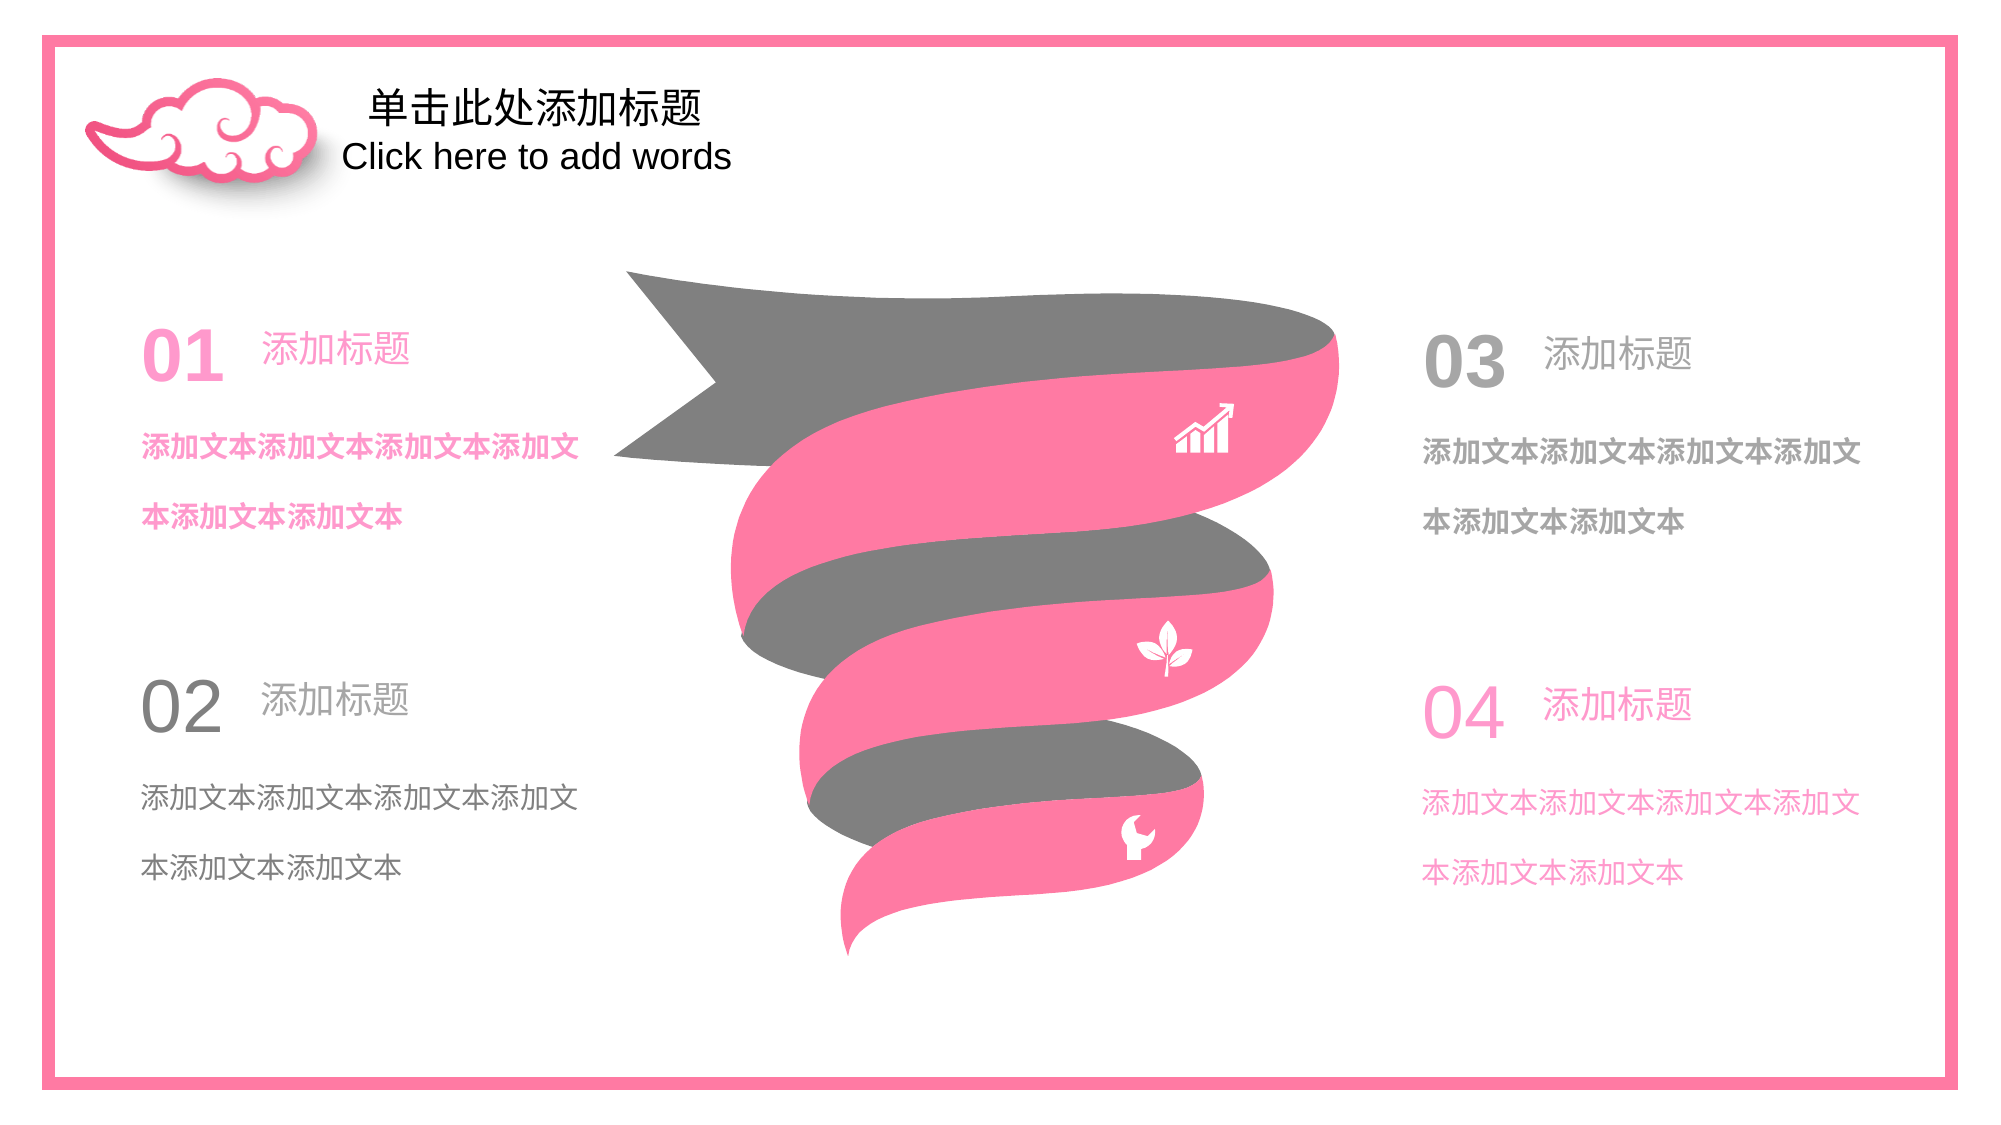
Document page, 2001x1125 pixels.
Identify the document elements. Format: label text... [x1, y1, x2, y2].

text_box 03 [1408, 304, 1522, 391]
text_box 添加文本添加文本添加文本添加文本添加文本添加文本 [125, 736, 619, 892]
text_box [47, 40, 1952, 1085]
text_box Click here to add words [354, 124, 767, 185]
text_box 添加文本添加文本添加文本添加文本添加文本添加文本 [1408, 391, 1902, 546]
text_box 添加标题 [246, 317, 427, 378]
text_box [1121, 403, 1235, 860]
text_box 02 [125, 650, 240, 736]
text_box 添加标题 [245, 668, 426, 729]
text_box [1235, 532, 1270, 589]
text_box 单击此处添加标题 [353, 74, 793, 140]
text_box 添加标题 [1527, 673, 1708, 734]
text_box [730, 333, 1340, 637]
text_box 04 [1407, 655, 1521, 742]
picture [85, 78, 354, 222]
text_box [799, 599, 1121, 806]
text_box 添加文本添加文本添加文本添加文本添加文本添加文本 [1407, 742, 1901, 897]
text_box [840, 796, 1168, 956]
text_box [741, 528, 1121, 679]
text_box [620, 271, 1335, 467]
text_box 添加标题 [1528, 322, 1709, 383]
text_box [1235, 569, 1274, 673]
text_box 添加文本添加文本添加文本添加文本添加文本添加文本 [126, 385, 620, 541]
text_box [806, 720, 1121, 847]
text_box 01 [126, 299, 241, 385]
